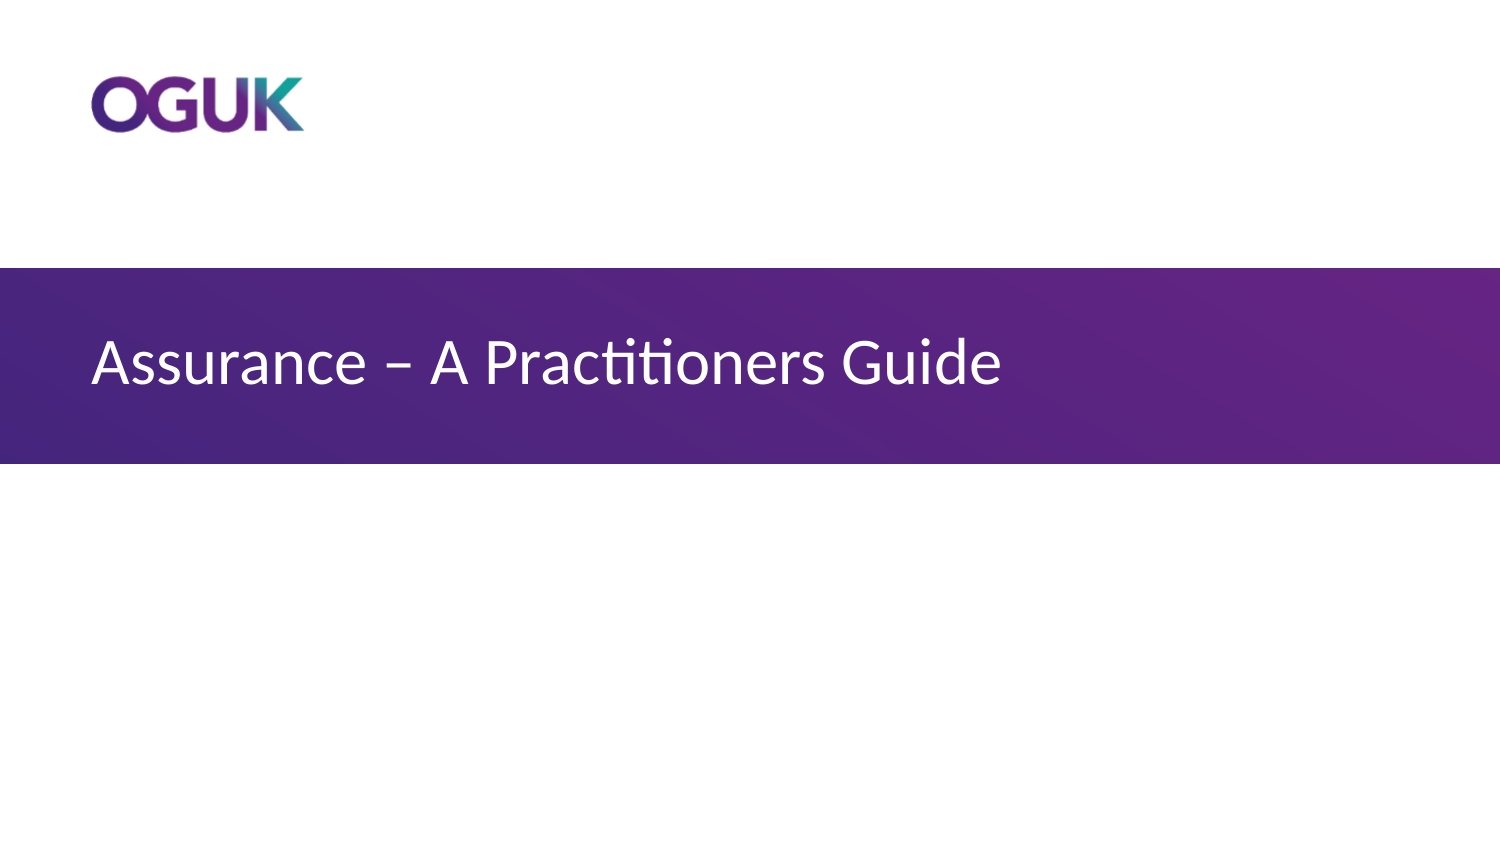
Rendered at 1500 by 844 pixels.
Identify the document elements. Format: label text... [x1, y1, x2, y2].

picture [47, 29, 358, 189]
title Assurance – A Practitioners Guide [91, 267, 1495, 462]
